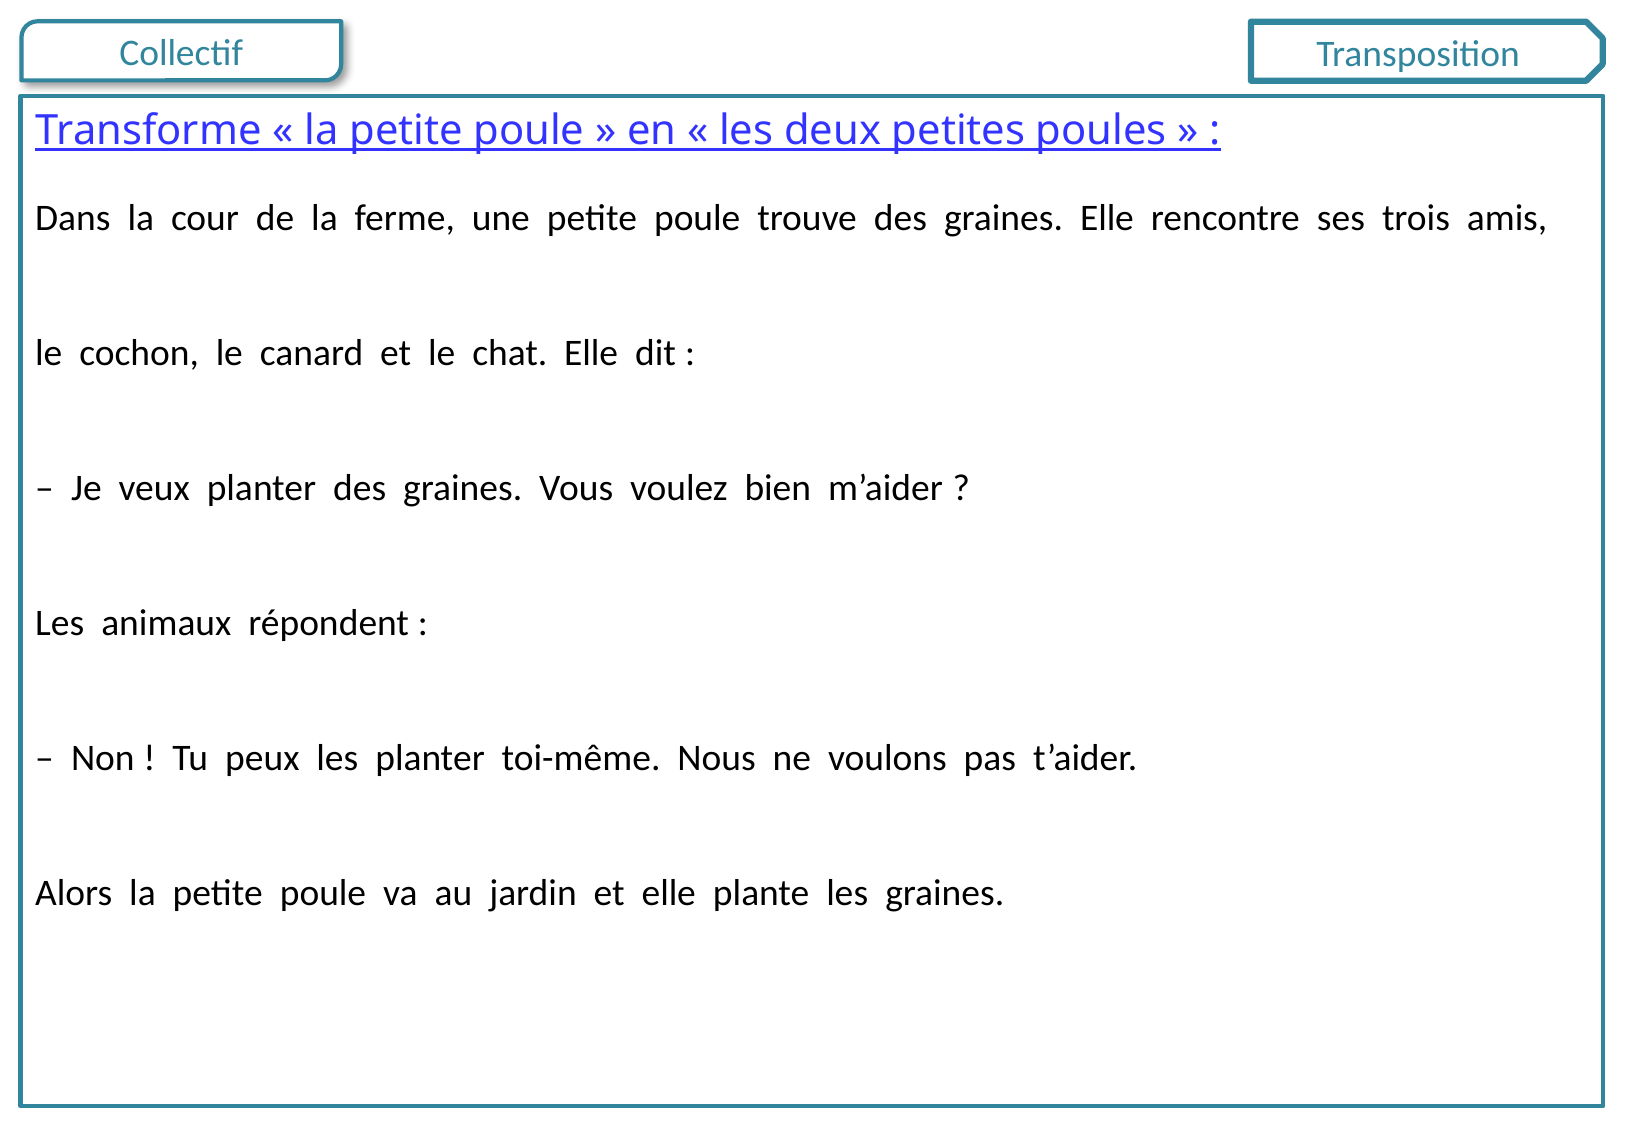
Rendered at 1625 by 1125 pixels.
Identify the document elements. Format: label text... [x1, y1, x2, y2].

list Transposition [1251, 21, 1585, 81]
text_box Dans la cour de la ferme, une petite poule trouve des graines. Elle rencontre ses trois amis, le cochon, le canard et le chat. Elle dit : – Je veux planter des graines. Vous voulez bien m’aider ? Les animaux répondent : – Non ! Tu peux les planter toi-même. Nous ne voulons pas t’aider. Alors la petite poule va au jardin et elle plante les graines. [20, 95, 1604, 921]
list Transforme « la petite poule » en « les deux petites poules » : [18, 94, 1605, 1108]
